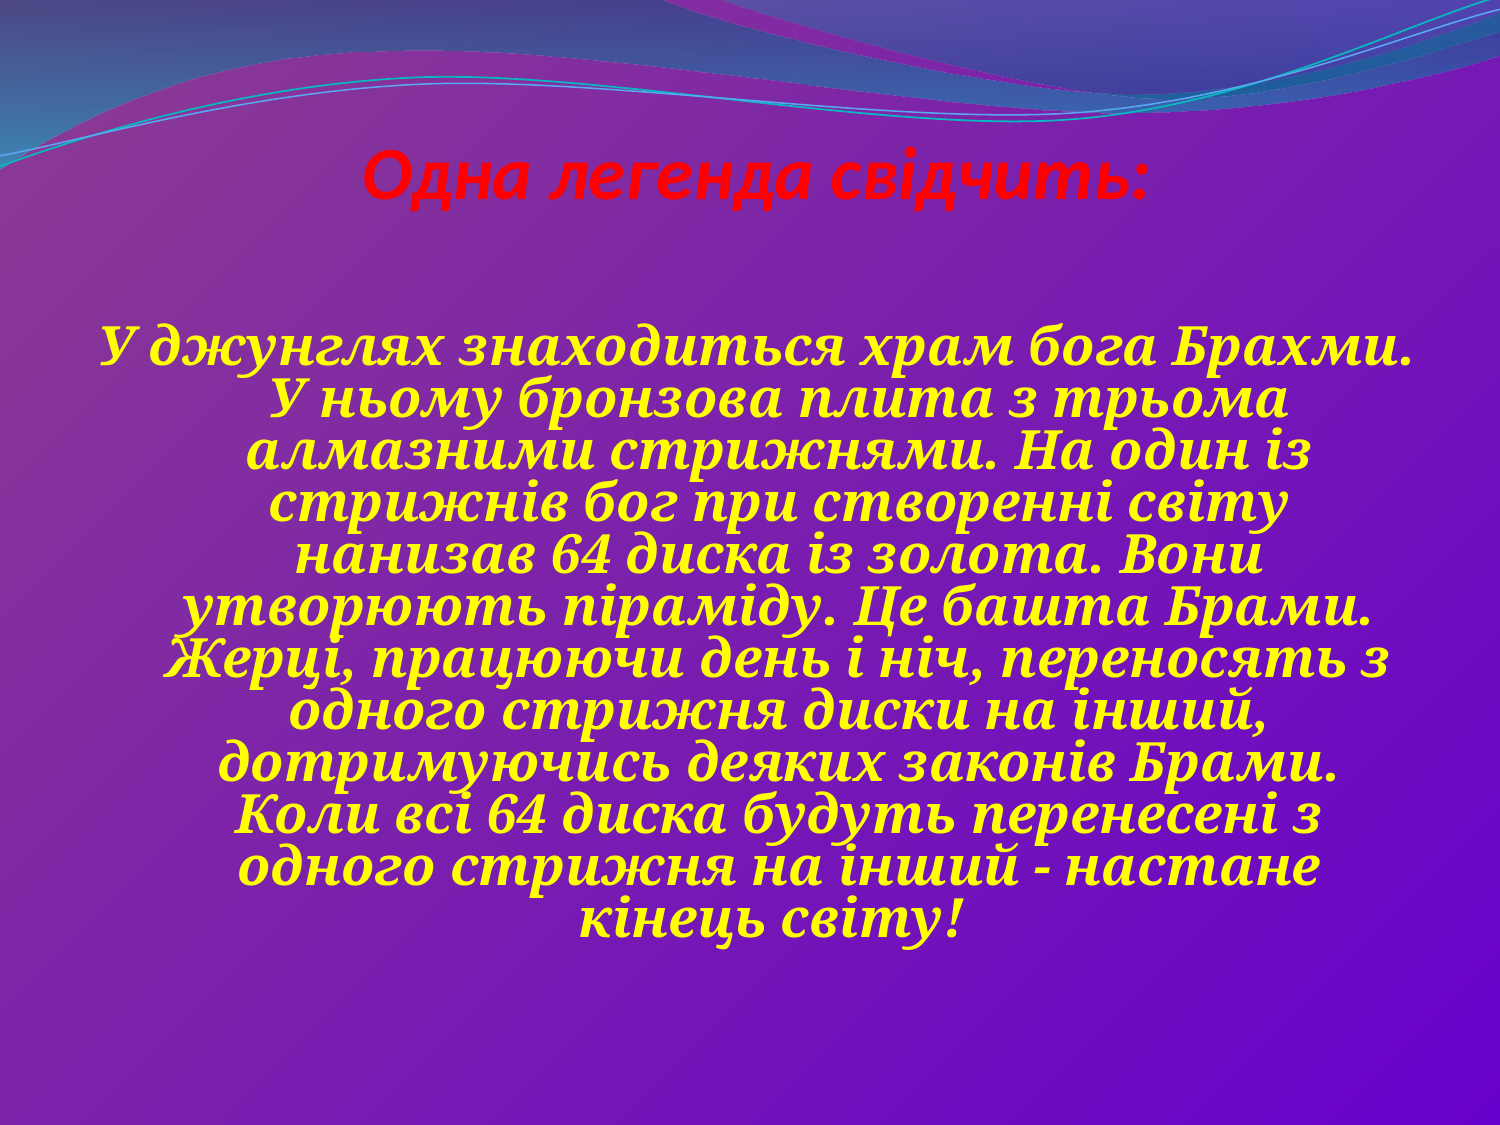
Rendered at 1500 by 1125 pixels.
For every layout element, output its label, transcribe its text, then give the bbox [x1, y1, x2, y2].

title Одна легенда свідчить: [82, 117, 1432, 305]
list У джунглях знаходиться храм бога Брахми. У ньому бронзова плита з трьома алмазними стрижнями. На один із стрижнів бог при створенні світу нанизав 64 диска із золота. Вони утворюють піраміду. Це башта Брами. Жерці, працюючи день і ніч, переносять з одного стрижня диски на інший, дотримуючись деяких законів Брами. Коли всі 64 диска будуть перенесені з одного стрижня на інший - настане кінець світу! [82, 316, 1432, 906]
